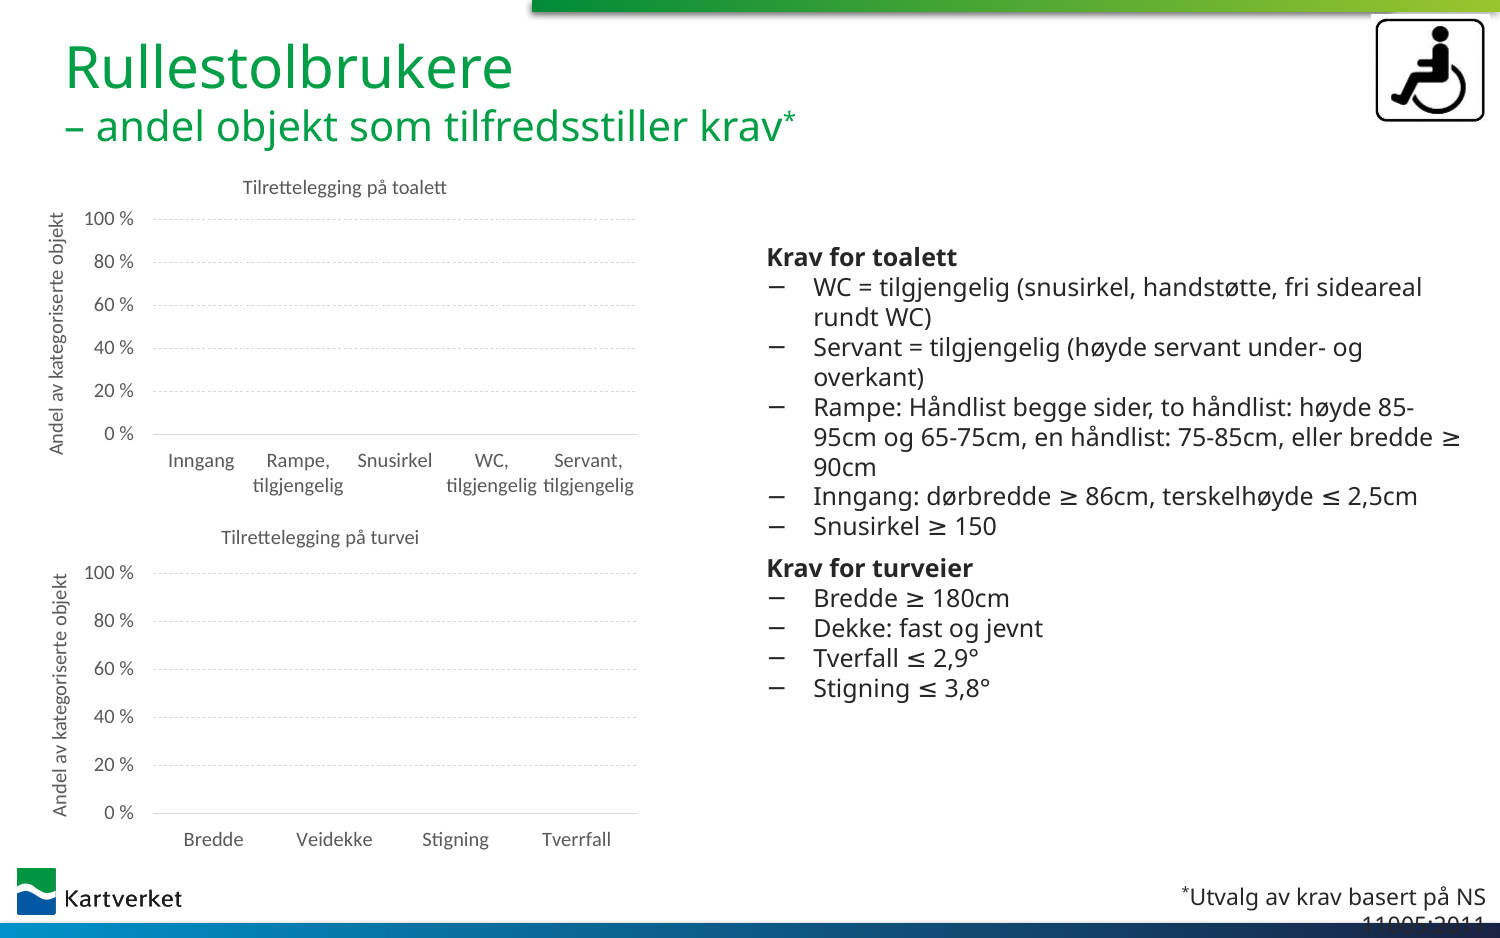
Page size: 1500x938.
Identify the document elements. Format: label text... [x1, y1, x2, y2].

text_box *Utvalg av krav basert på NS 11005:2011 [1068, 873, 1500, 938]
picture [41, 520, 650, 859]
text_box Krav for toalett WC = tilgjengelig (snusirkel, handstøtte, fri sideareal rundt WC) Servant = tilgjengelig (høyde servant under- og overkant) Rampe: Håndlist begge sider, to håndlist: høyde 85-95cm og 65-75cm, en håndlist: 75-85cm, eller bredde ≥ 90cm Inngang: dørbredde ≥ 86cm, terskelhøyde ≤ 2,5cm Snusirkel ≥ 150 [751, 234, 1483, 545]
picture [41, 166, 650, 505]
picture [1371, 13, 1491, 127]
text_box Rullestolbrukere – andel objekt som tilfredsstiller krav* [49, 14, 1431, 158]
text_box Krav for turveier Bredde ≥ 180cm Dekke: fast og jevnt Tverfall ≤ 2,9° Stigning ≤ 3,8° [751, 545, 1483, 710]
